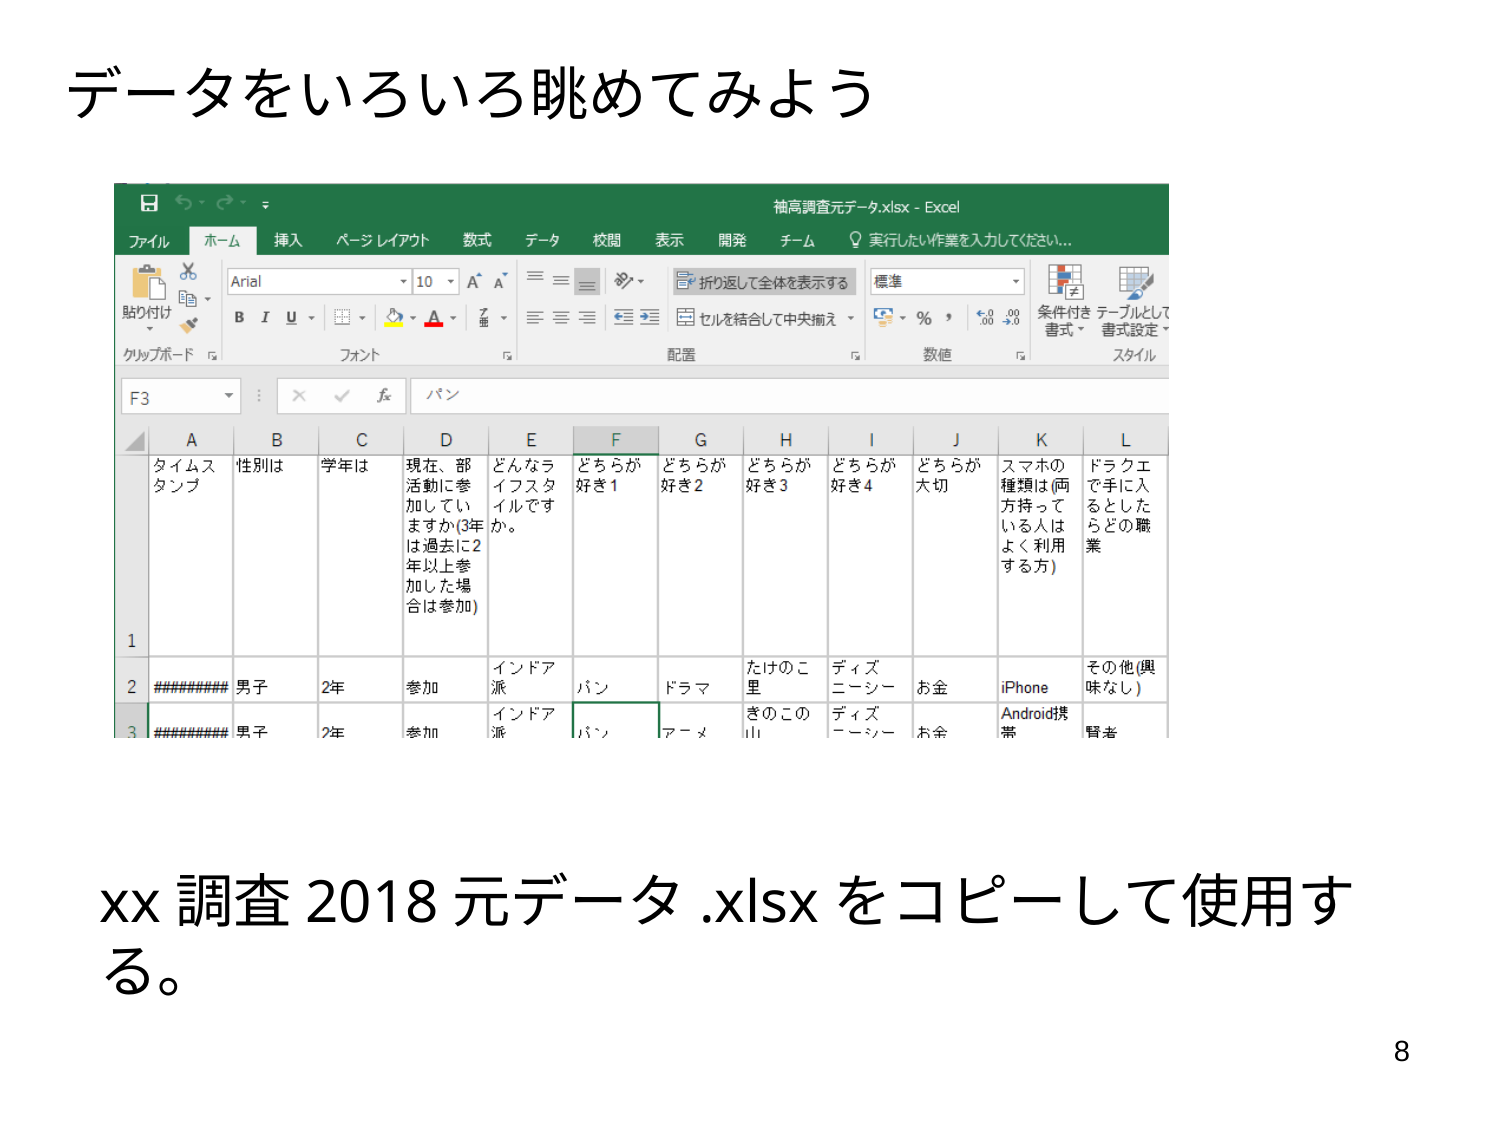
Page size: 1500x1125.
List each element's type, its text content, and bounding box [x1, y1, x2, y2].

slide_number 8 [1074, 1024, 1425, 1103]
text_box データをいろいろ眺めてみよう [49, 50, 1500, 135]
picture [114, 183, 1169, 738]
text_box xx調査2018元データ.xlsxをコピーして使用する。 [84, 856, 1473, 1012]
